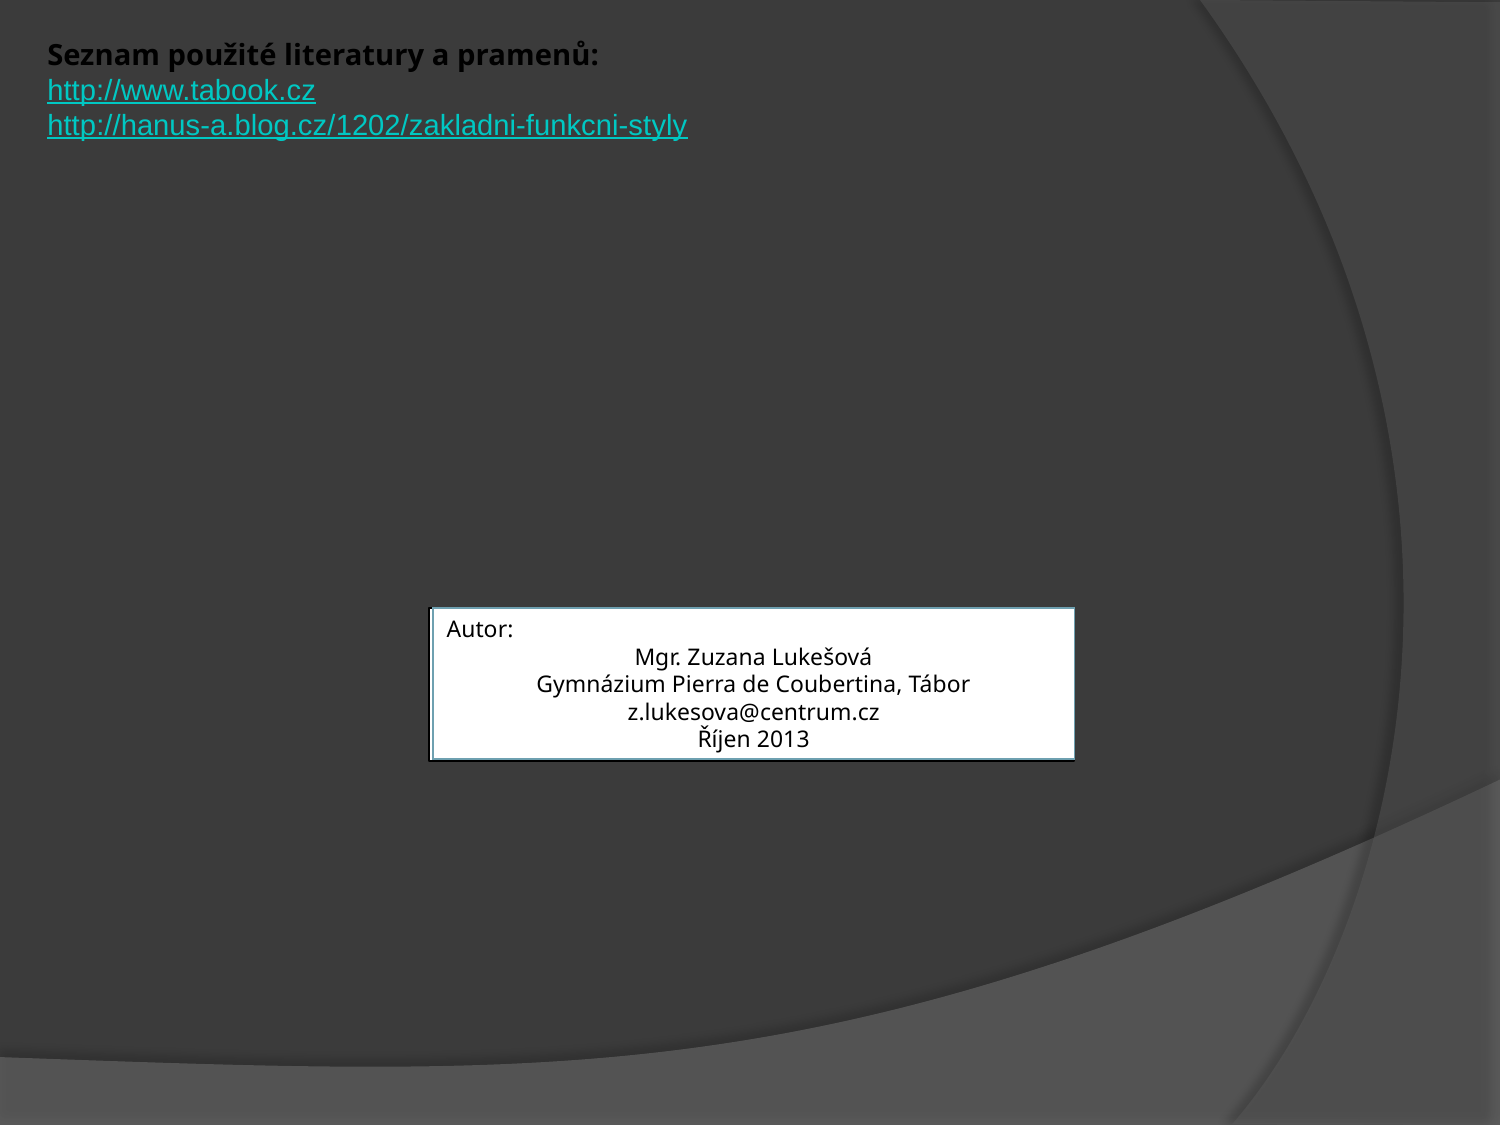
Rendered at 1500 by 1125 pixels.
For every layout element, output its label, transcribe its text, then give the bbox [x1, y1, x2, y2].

text_box [428, 607, 1076, 762]
text_box Seznam použité literatury a pramenů: http://www.tabook.cz http://hanus-a.blog.cz/1202/zakladni-funkcni-styly [33, 29, 762, 184]
text_box Autor: Mgr. Zuzana Lukešová Gymnázium Pierra de Coubertina, Tábor z.lukesova@centrum.cz Říjen 2013 [433, 608, 1075, 759]
